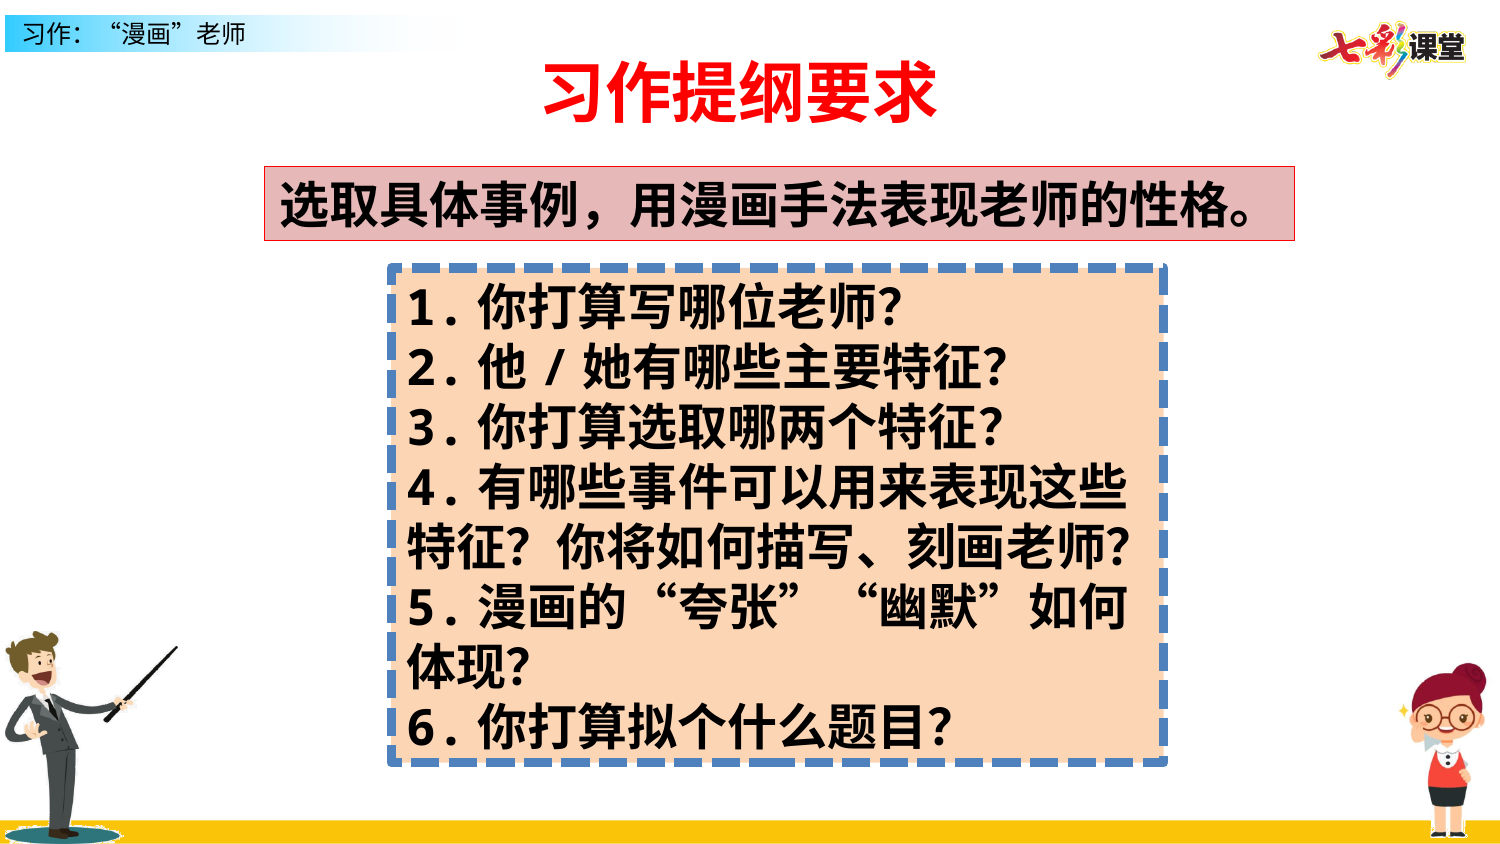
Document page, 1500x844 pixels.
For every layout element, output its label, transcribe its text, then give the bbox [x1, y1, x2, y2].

text_box 1.你打算写哪位老师？ 2.他/她有哪些主要特征？ 3.你打算选取哪两个特征？ 4.有哪些事件可以用来表现这些特征？你将如何描写、刻画老师？ 5.漫画的“夸张”“幽默”如何体现？ 6.你打算拟个什么题目？ [391, 267, 1164, 763]
text_box 选取具体事例，用漫画手法表现老师的性格。 [264, 166, 1295, 241]
picture [1335, 643, 1500, 844]
picture [1316, 20, 1468, 80]
text_box 习作提纲要求 [523, 43, 1087, 139]
picture [5, 631, 178, 844]
